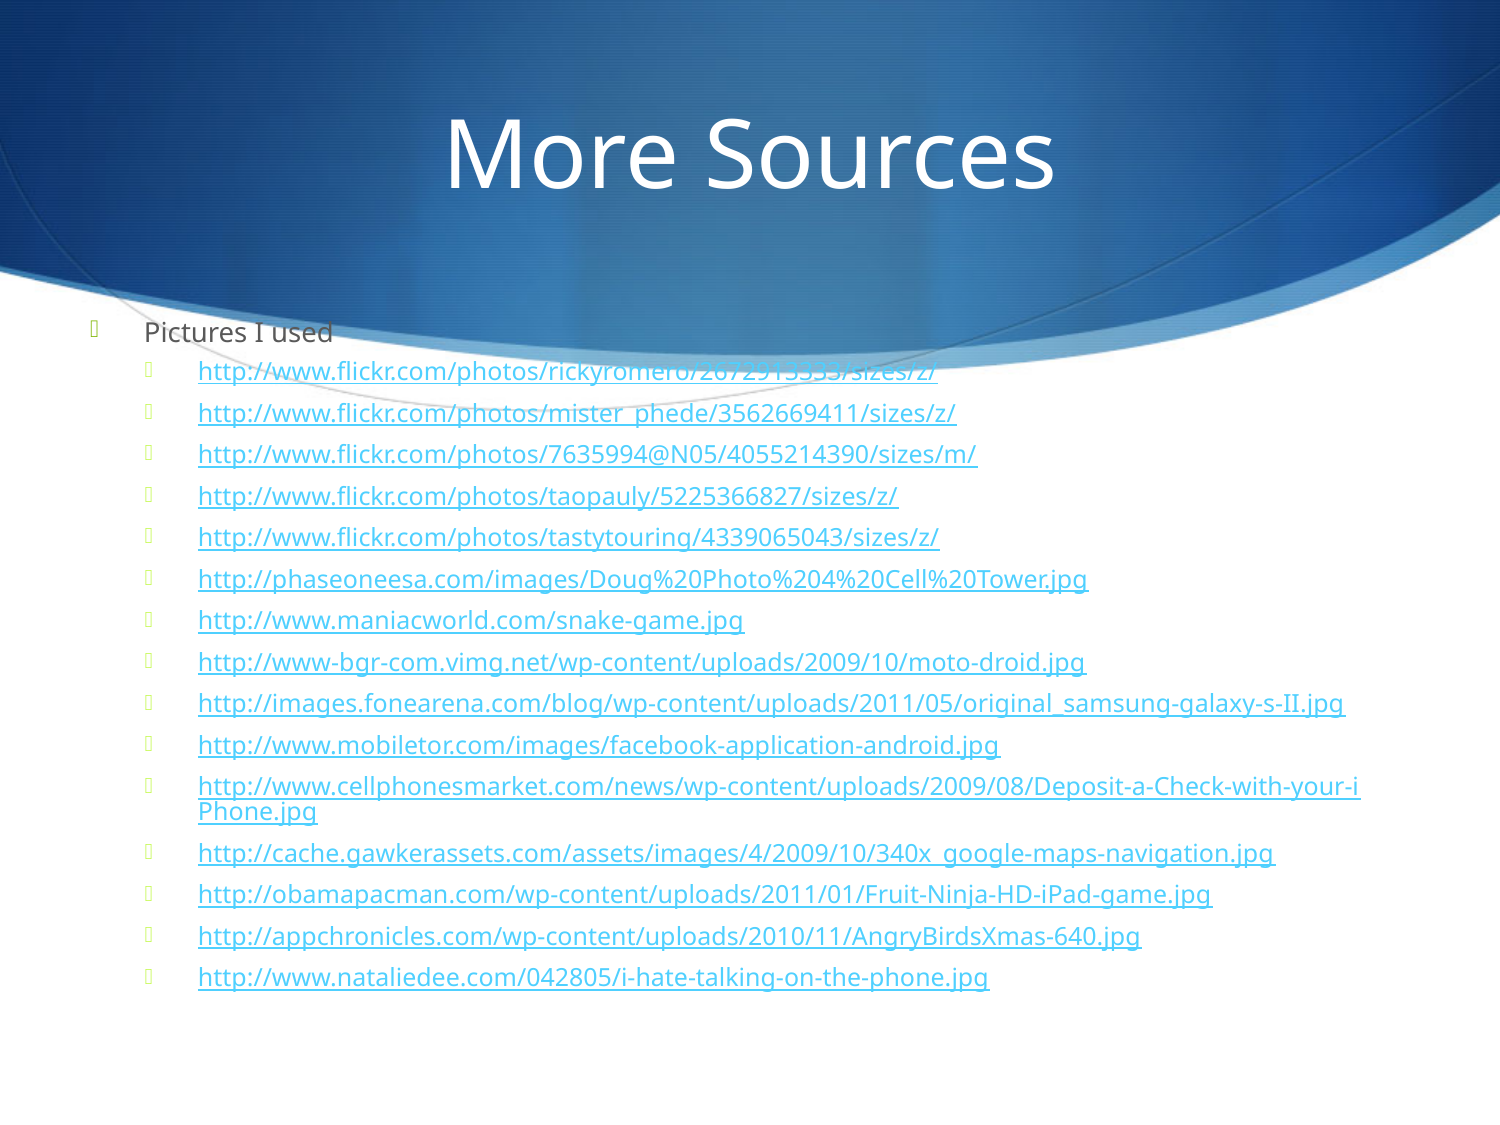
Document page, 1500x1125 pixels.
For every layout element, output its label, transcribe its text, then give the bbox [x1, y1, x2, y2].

picture [0, 0, 1500, 1125]
title More Sources [75, 56, 1425, 245]
list Pictures I used http://www.flickr.com/photos/rickyromero/2672913333/sizes/z/ http://www.flickr.com/photos/mister_phede/3562669411/sizes/z/ http://www.flickr.com/photos/7635994@N05/4055214390/sizes/m/ http://www.flickr.com/photos/taopauly/5225366827/sizes/z/ http://www.flickr.com/photos/tastytouring/4339065043/sizes/z/ http://phaseoneesa.com/images/Doug%20Photo%204%20Cell%20Tower.jpg http://www.maniacworld.com/snake-game.jpg http://www-bgr-com.vimg.net/wp-content/uploads/2009/10/moto-droid.jpg http://images.fonearena.com/blog/wp-content/uploads/2011/05/original_samsung-galaxy-s-II.jpg http://www.mobiletor.com/images/facebook-application-android.jpg http://www.cellphonesmarket.com/news/wp-content/uploads/2009/08/Deposit-a-Check-with-your-iPhone.jpg http://cache.gawkerassets.com/assets/images/4/2009/10/340x_google-maps-navigation.jpg http://obamapacman.com/wp-content/uploads/2011/01/Fruit-Ninja-HD-iPad-game.jpg http://appchronicles.com/wp-content/uploads/2010/11/AngryBirdsXmas-640.jpg http://www.nataliedee.com/042805/i-hate-talking-on-the-phone.jpg [75, 307, 1379, 991]
